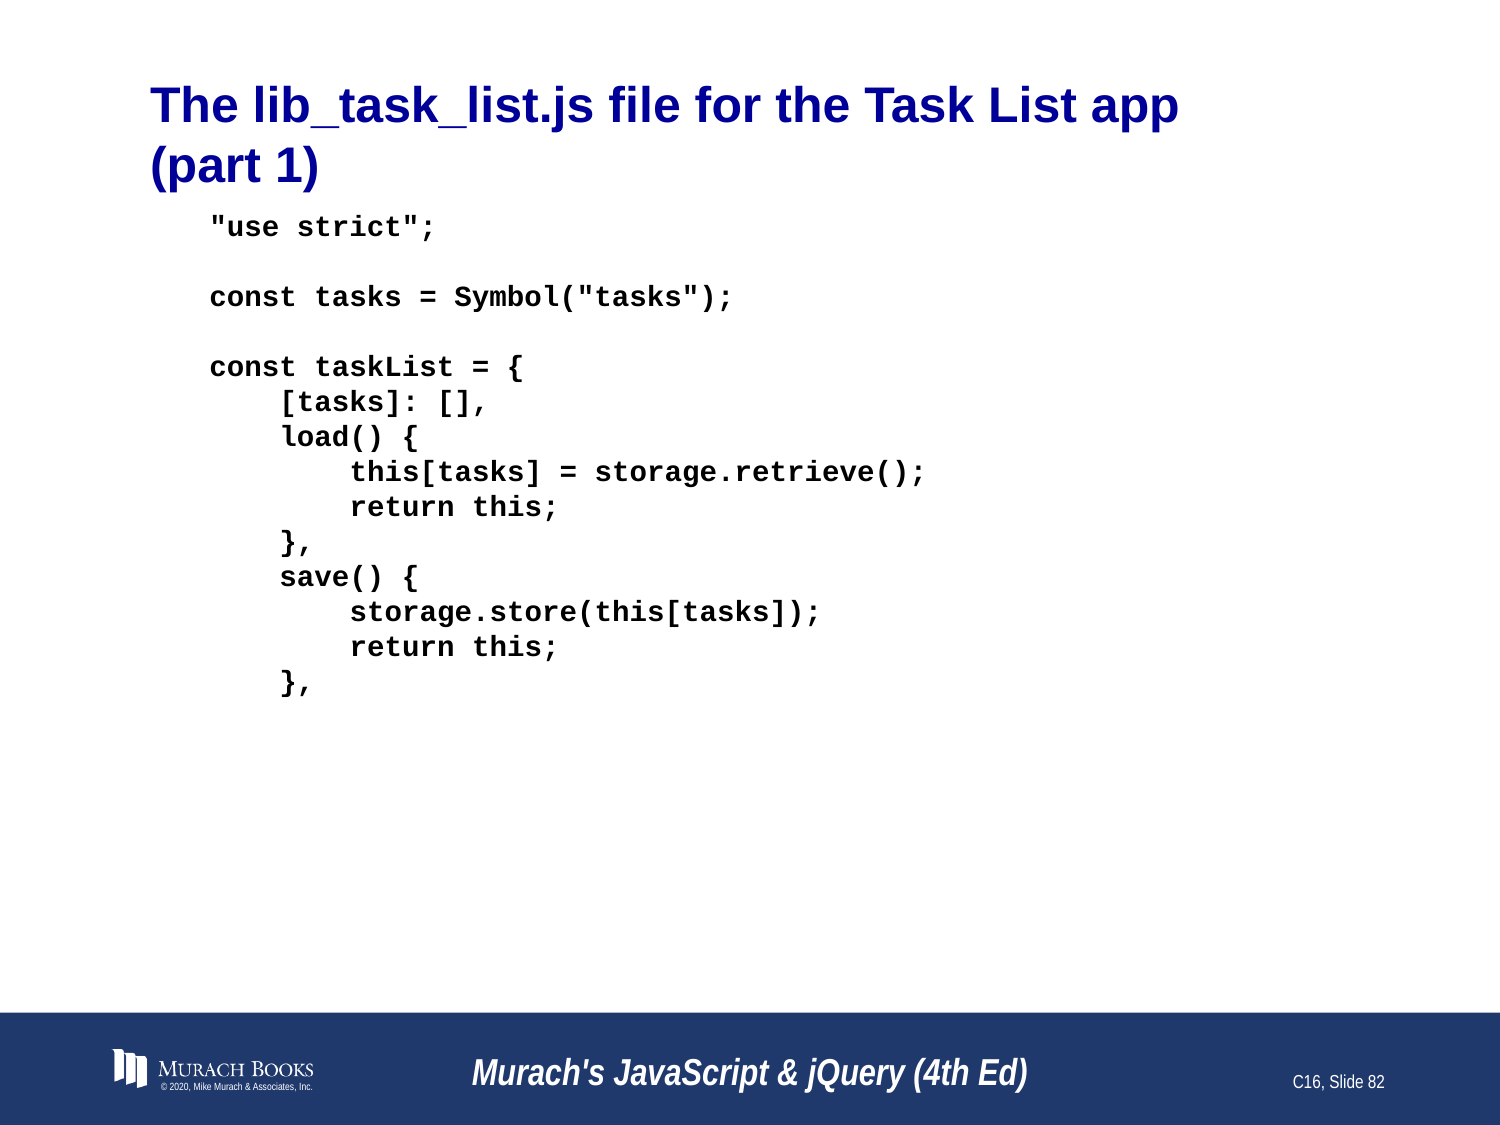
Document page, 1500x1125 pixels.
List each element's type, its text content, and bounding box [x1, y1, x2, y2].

slide_number Murach's JavaScript & jQuery (4th Ed) [463, 1025, 1050, 1100]
list "use strict"; const tasks = Symbol("tasks"); const taskList = { [tasks]: [], load() { this[tasks] = storage.retrieve(); return this; }, save() { storage.store(this[tasks]); return this; }, [137, 200, 1350, 1000]
slide_number C16, Slide 82 [1087, 1025, 1400, 1100]
title The lib_task_list.js file for the Task List app (part 1) [150, 72, 1350, 194]
footer © 2020, Mike Murach & Associates, Inc. [12, 1025, 463, 1100]
